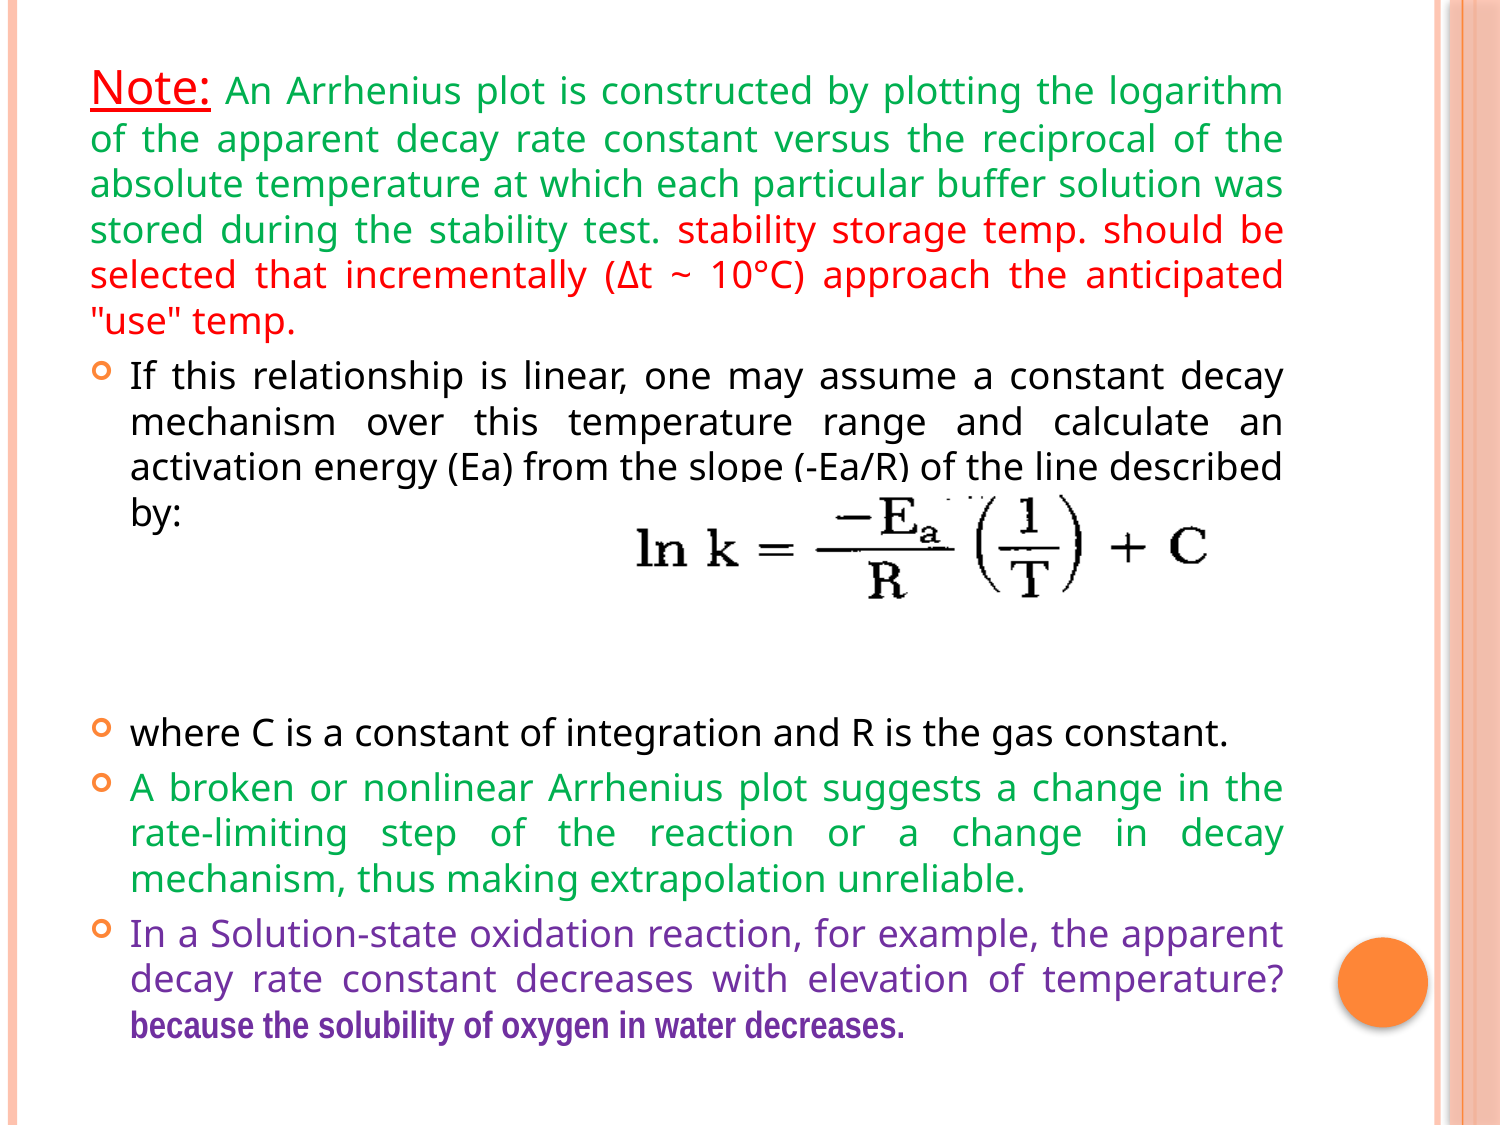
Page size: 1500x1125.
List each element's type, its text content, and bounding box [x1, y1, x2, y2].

list Note: An Arrhenius plot is constructed by plotting the logarithm of the apparent decay rate constant versus the reciprocal of the absolute temperature at which each particular buffer solution was stored during the stability test. stability storage temp. should be selected that incrementally (Δt ~ 10°C) approach the anticipated "use" temp. If this relationship is linear, one may assume a constant decay mechanism over this temperature range and calculate an activation energy (Ea) from the slope (-Ea/R) of the line described by: where C is a constant of integration and R is the gas constant. A broken or nonlinear Arrhenius plot suggests a change in the rate-limiting step of the reaction or a change in decay mechanism, thus making extrapolation unreliable. In a Solution-state oxidation reaction, for example, the apparent decay rate constant decreases with elevation of temperature? because the solubility of oxygen in water decreases. [75, 50, 1300, 1062]
picture [511, 482, 1282, 618]
